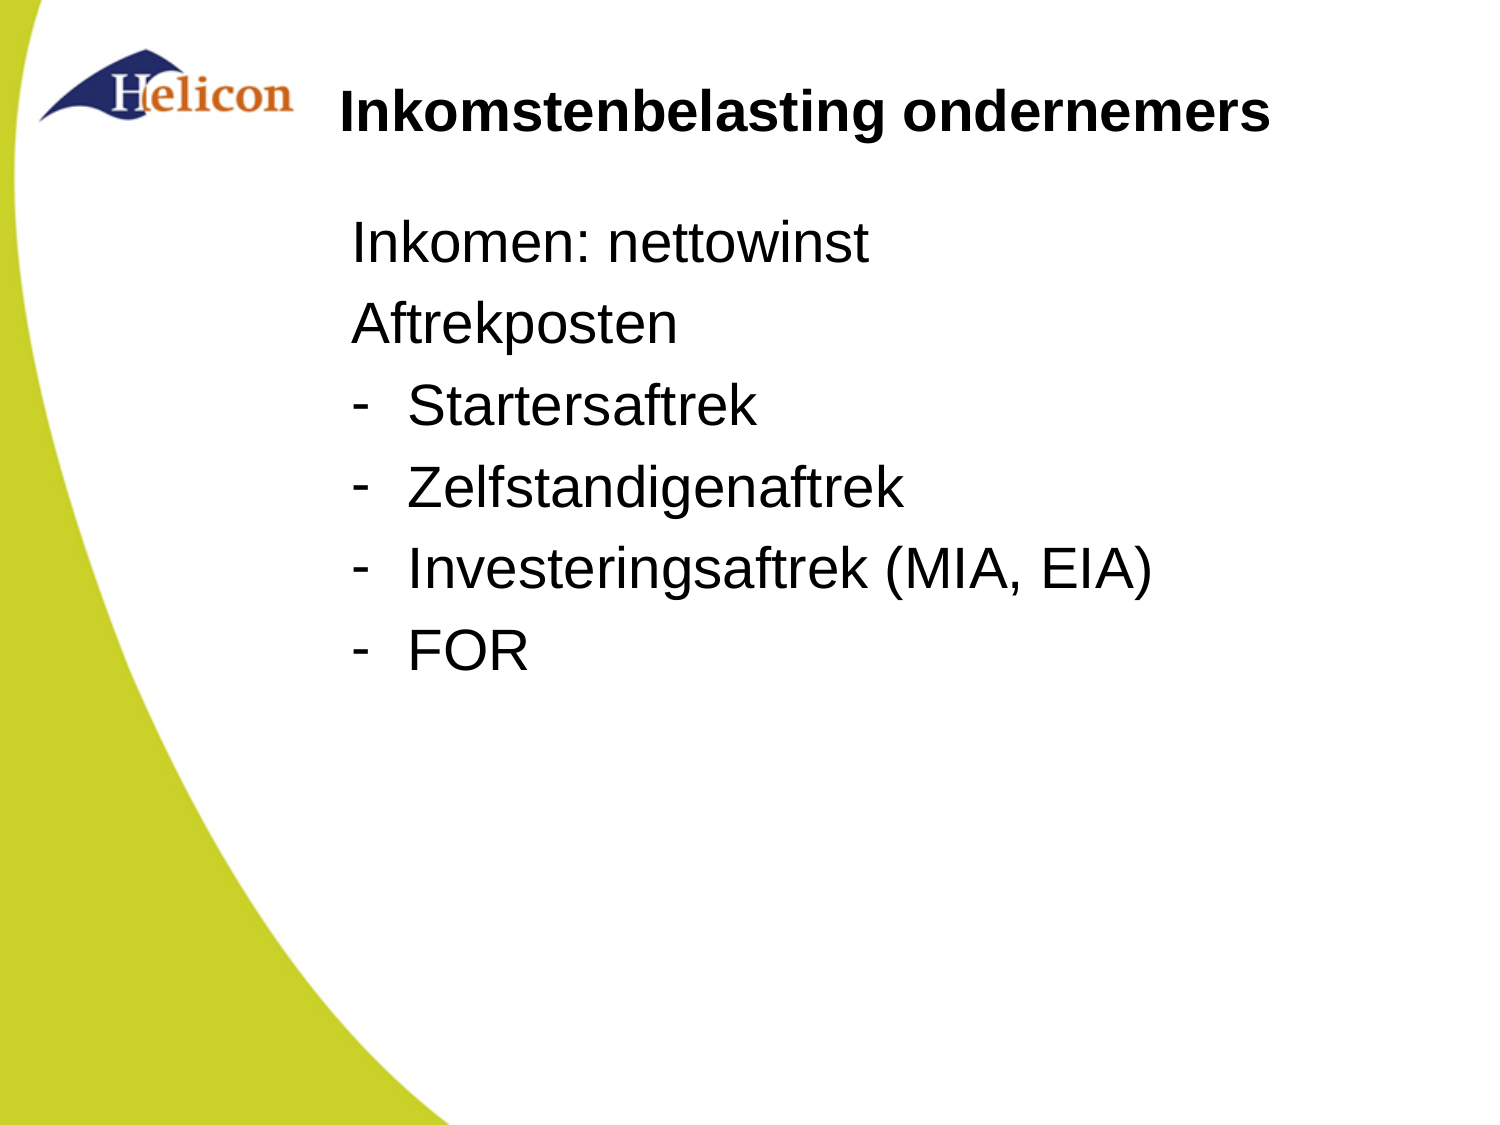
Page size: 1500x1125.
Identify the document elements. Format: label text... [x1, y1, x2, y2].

title Inkomstenbelasting ondernemers [324, 54, 1415, 161]
list Inkomen: nettowinst Aftrekposten Startersaftrek Zelfstandigenaftrek Investeringsaftrek (MIA, EIA) FOR [336, 196, 1425, 1005]
picture [0, 0, 1500, 1125]
